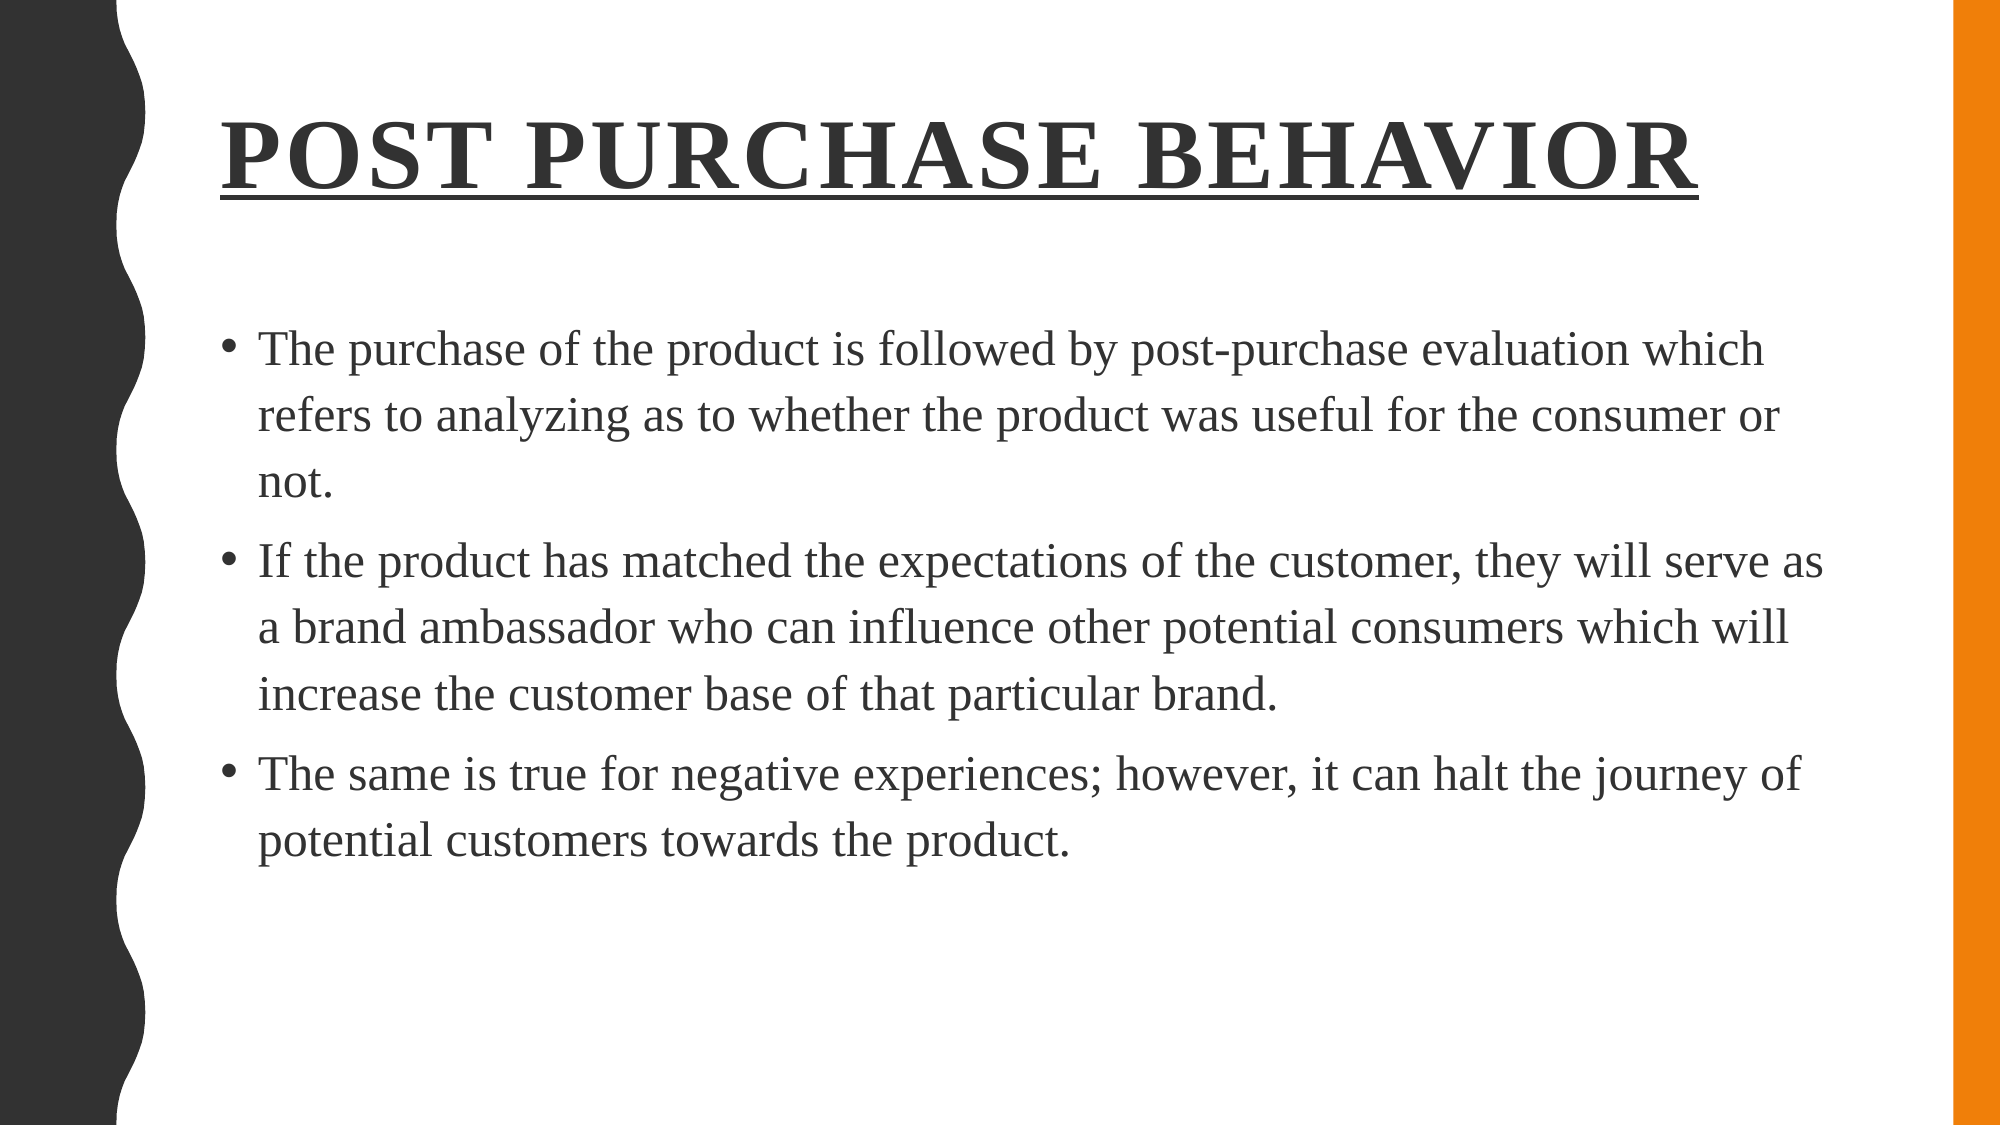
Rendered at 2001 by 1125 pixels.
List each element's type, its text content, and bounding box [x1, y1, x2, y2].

list The purchase of the product is followed by post-purchase evaluation which refers to analyzing as to whether the product was useful for the consumer or not. If the product has matched the expectations of the customer, they will serve as a brand ambassador who can influence other potential consumers which will increase the customer base of that particular brand. The same is true for negative experiences; however, it can halt the journey of potential customers towards the product. [205, 302, 1875, 892]
title Post Purchase Behavior [205, 95, 1875, 302]
